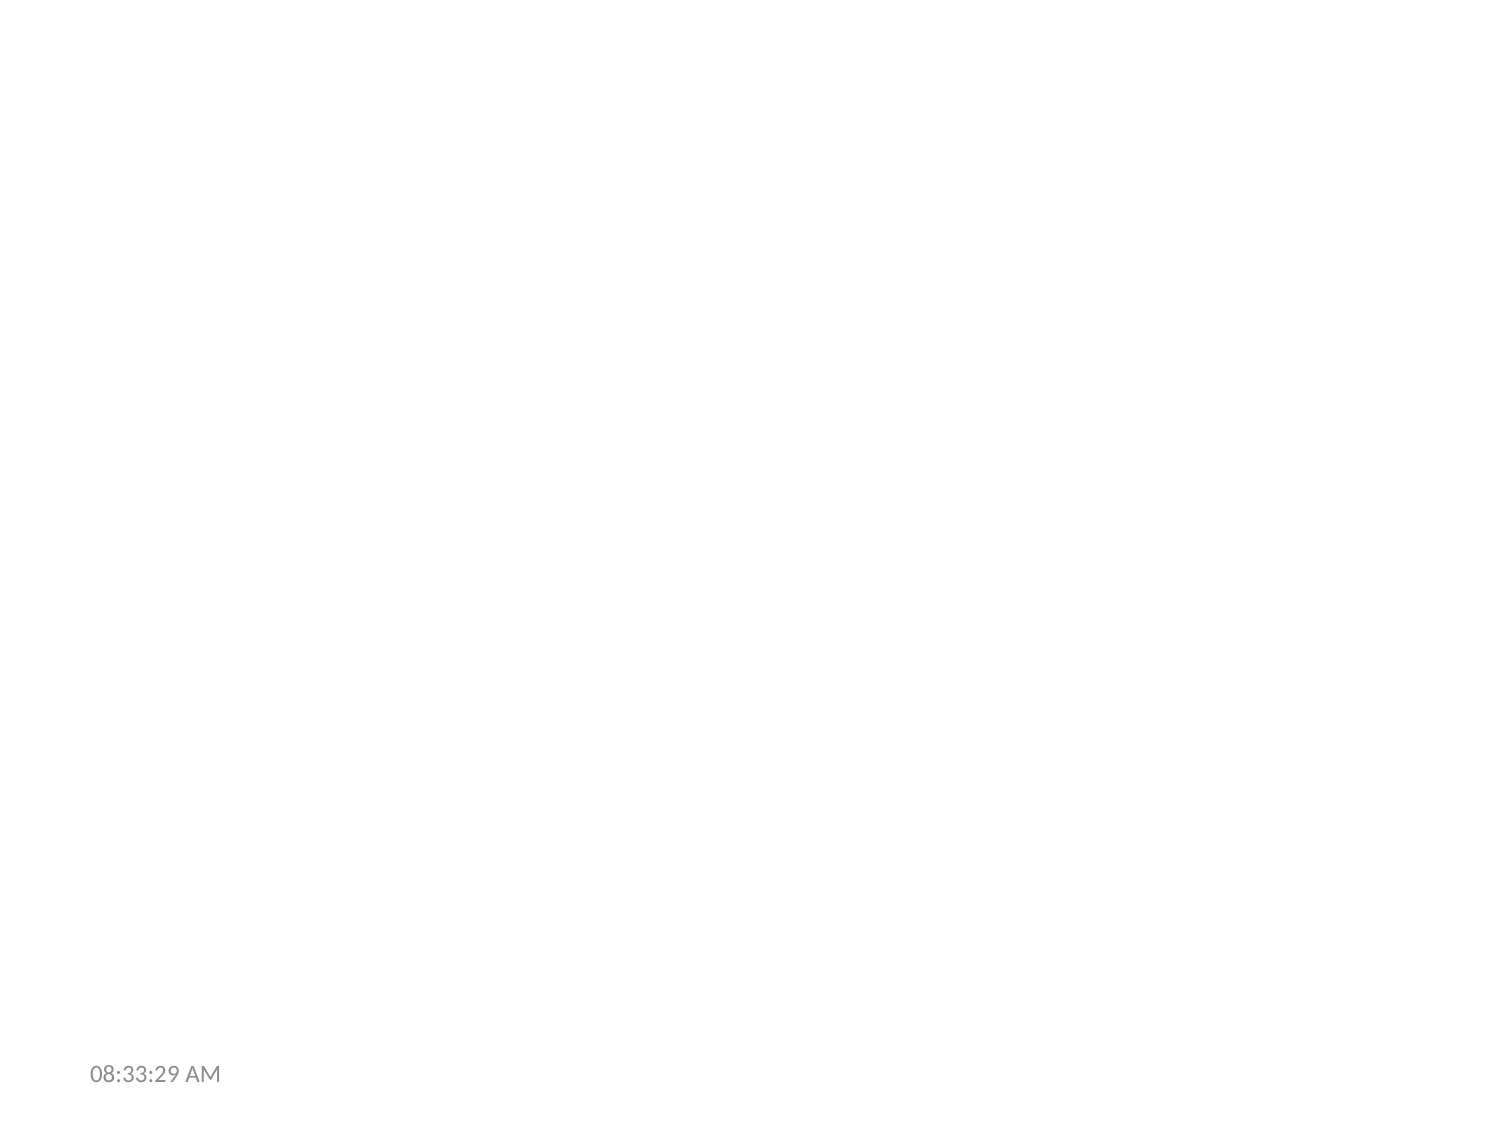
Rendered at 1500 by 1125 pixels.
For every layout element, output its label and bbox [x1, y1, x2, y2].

slide_number [75, 1042, 425, 1103]
